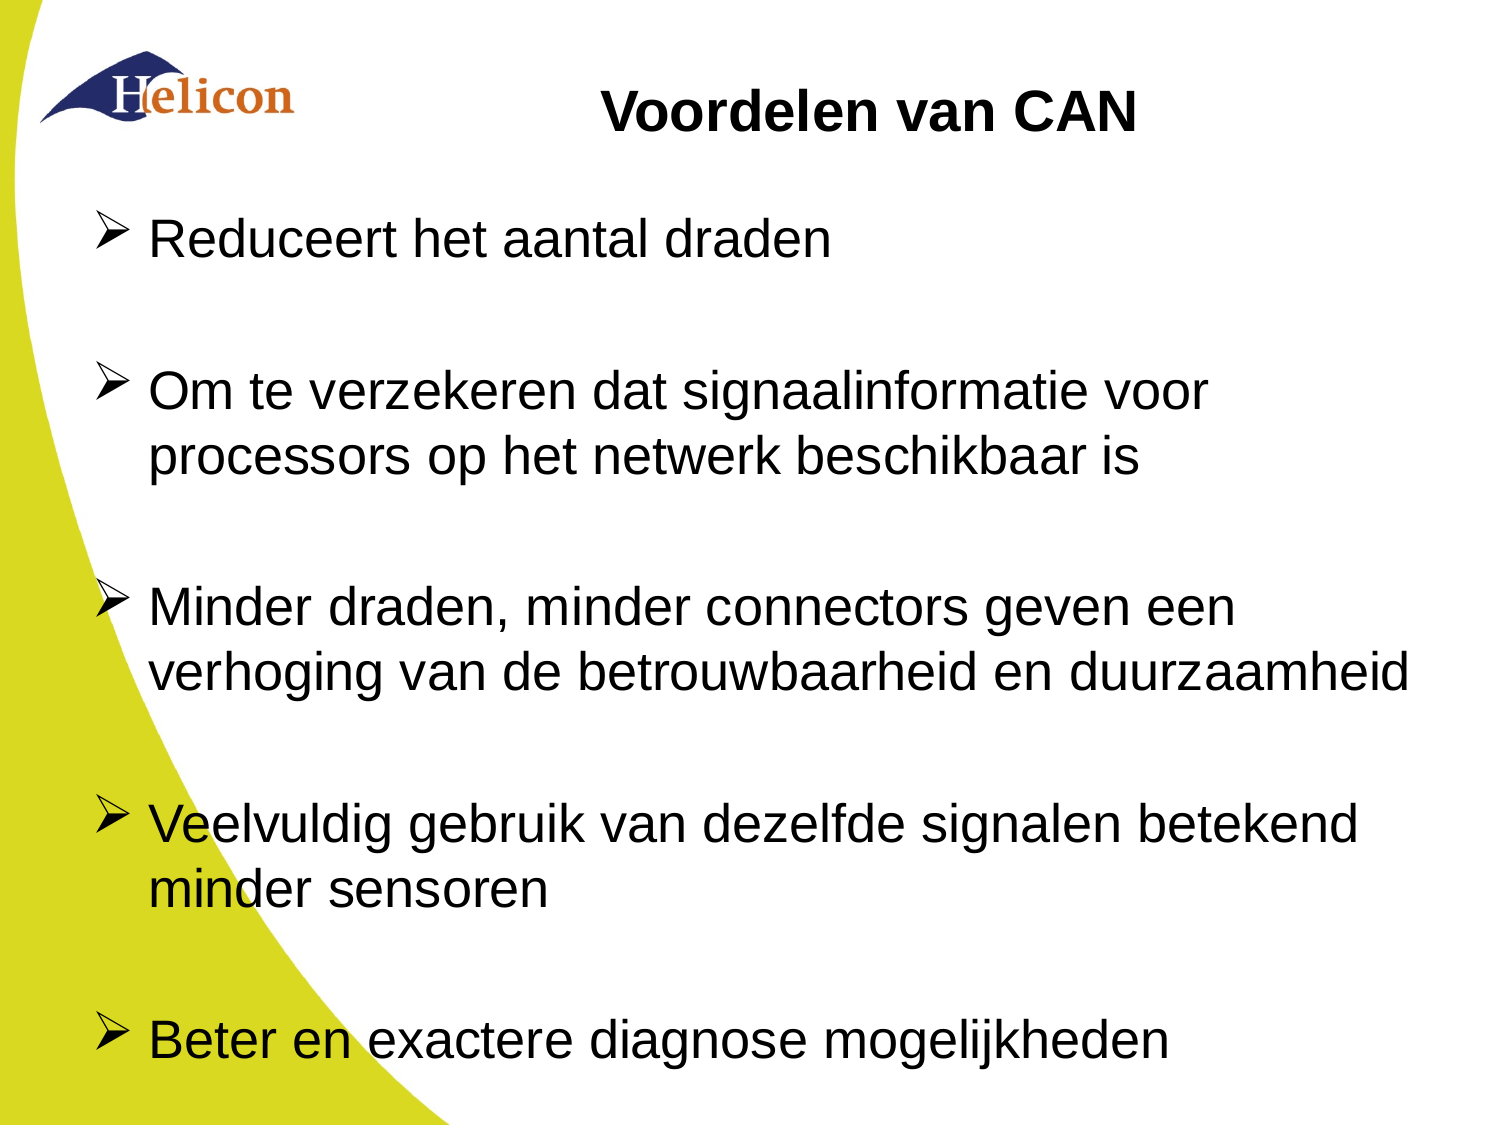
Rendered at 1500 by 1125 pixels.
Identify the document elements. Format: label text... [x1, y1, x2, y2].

title Voordelen van CAN [324, 54, 1415, 161]
list Reduceert het aantal draden Om te verzekeren dat signaalinformatie voor processors op het netwerk beschikbaar is Minder draden, minder connectors geven een verhoging van de betrouwbaarheid en duurzaamheid Veelvuldig gebruik van dezelfde signalen betekend minder sensoren Beter en exactere diagnose mogelijkheden [76, 196, 1471, 1094]
picture [0, 0, 1500, 1125]
